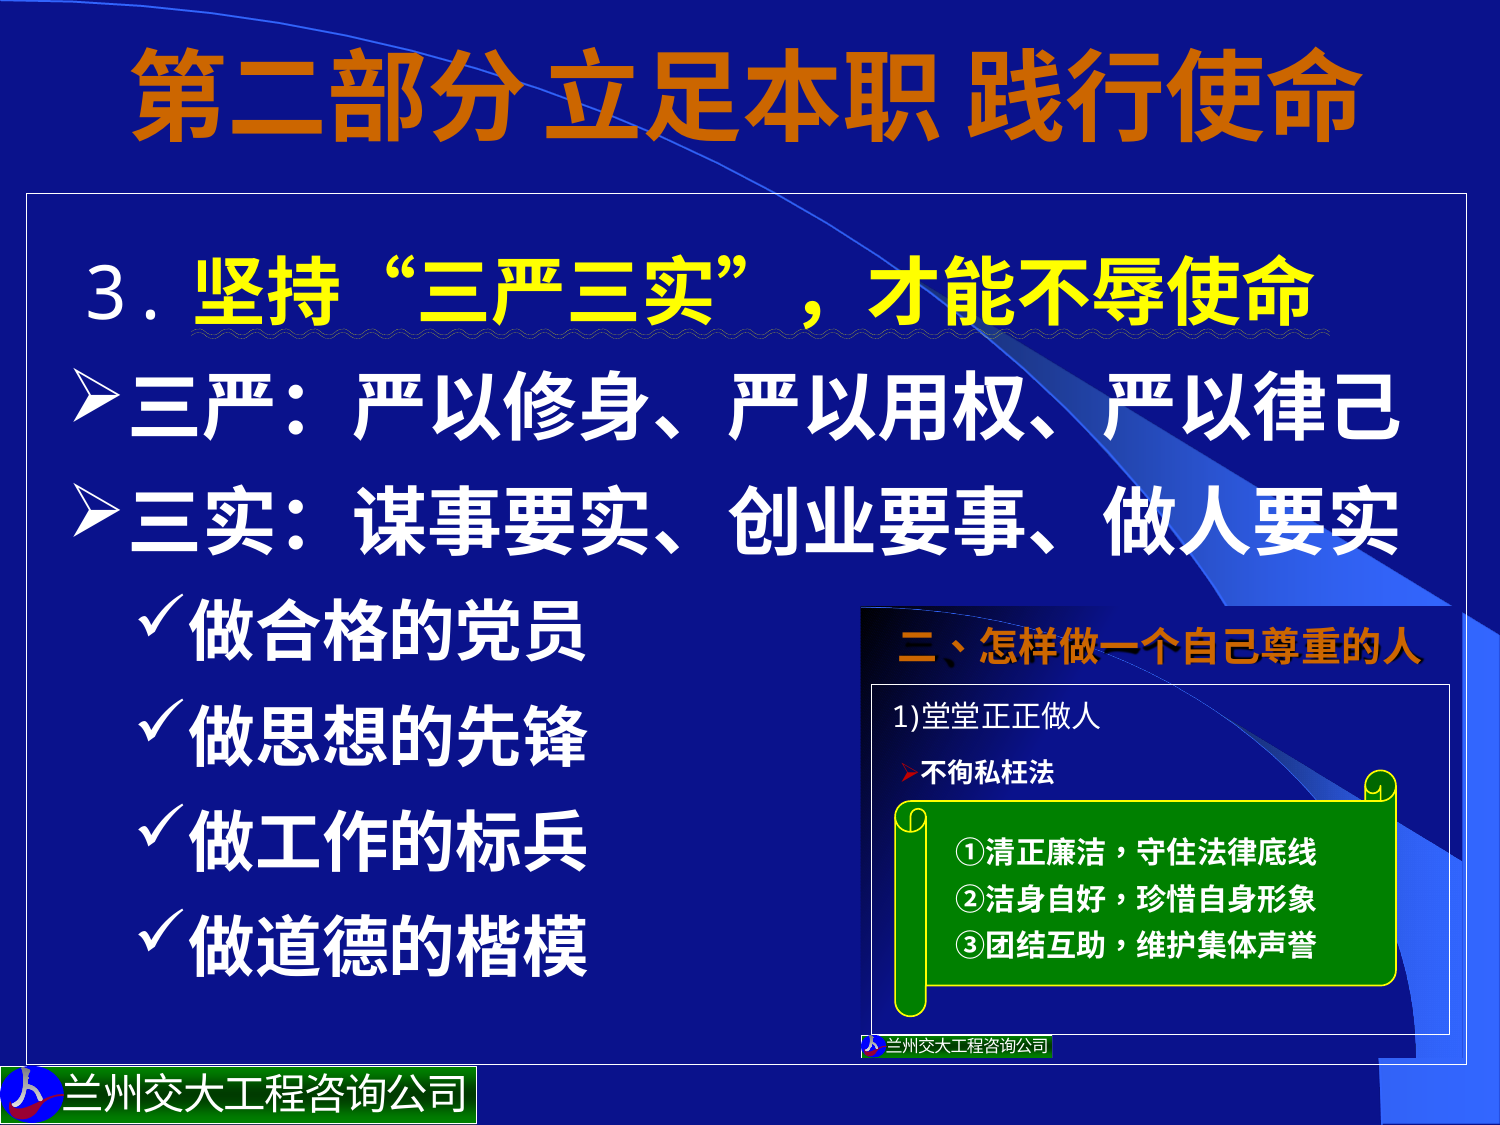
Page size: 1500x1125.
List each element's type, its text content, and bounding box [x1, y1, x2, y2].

picture [0, 0, 1500, 1125]
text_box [860, 606, 1463, 1059]
title 第二部分 立足本职 践行使命 [26, 0, 1467, 188]
list 3.坚持“三严三实”，才能不辱使命 三严：严以修身、严以用权、严以律己 三实：谋事要实、创业要事、做人要实 做合格的党员 做思想的先锋 做工作的标兵 做道德的楷模 [26, 193, 1467, 1065]
